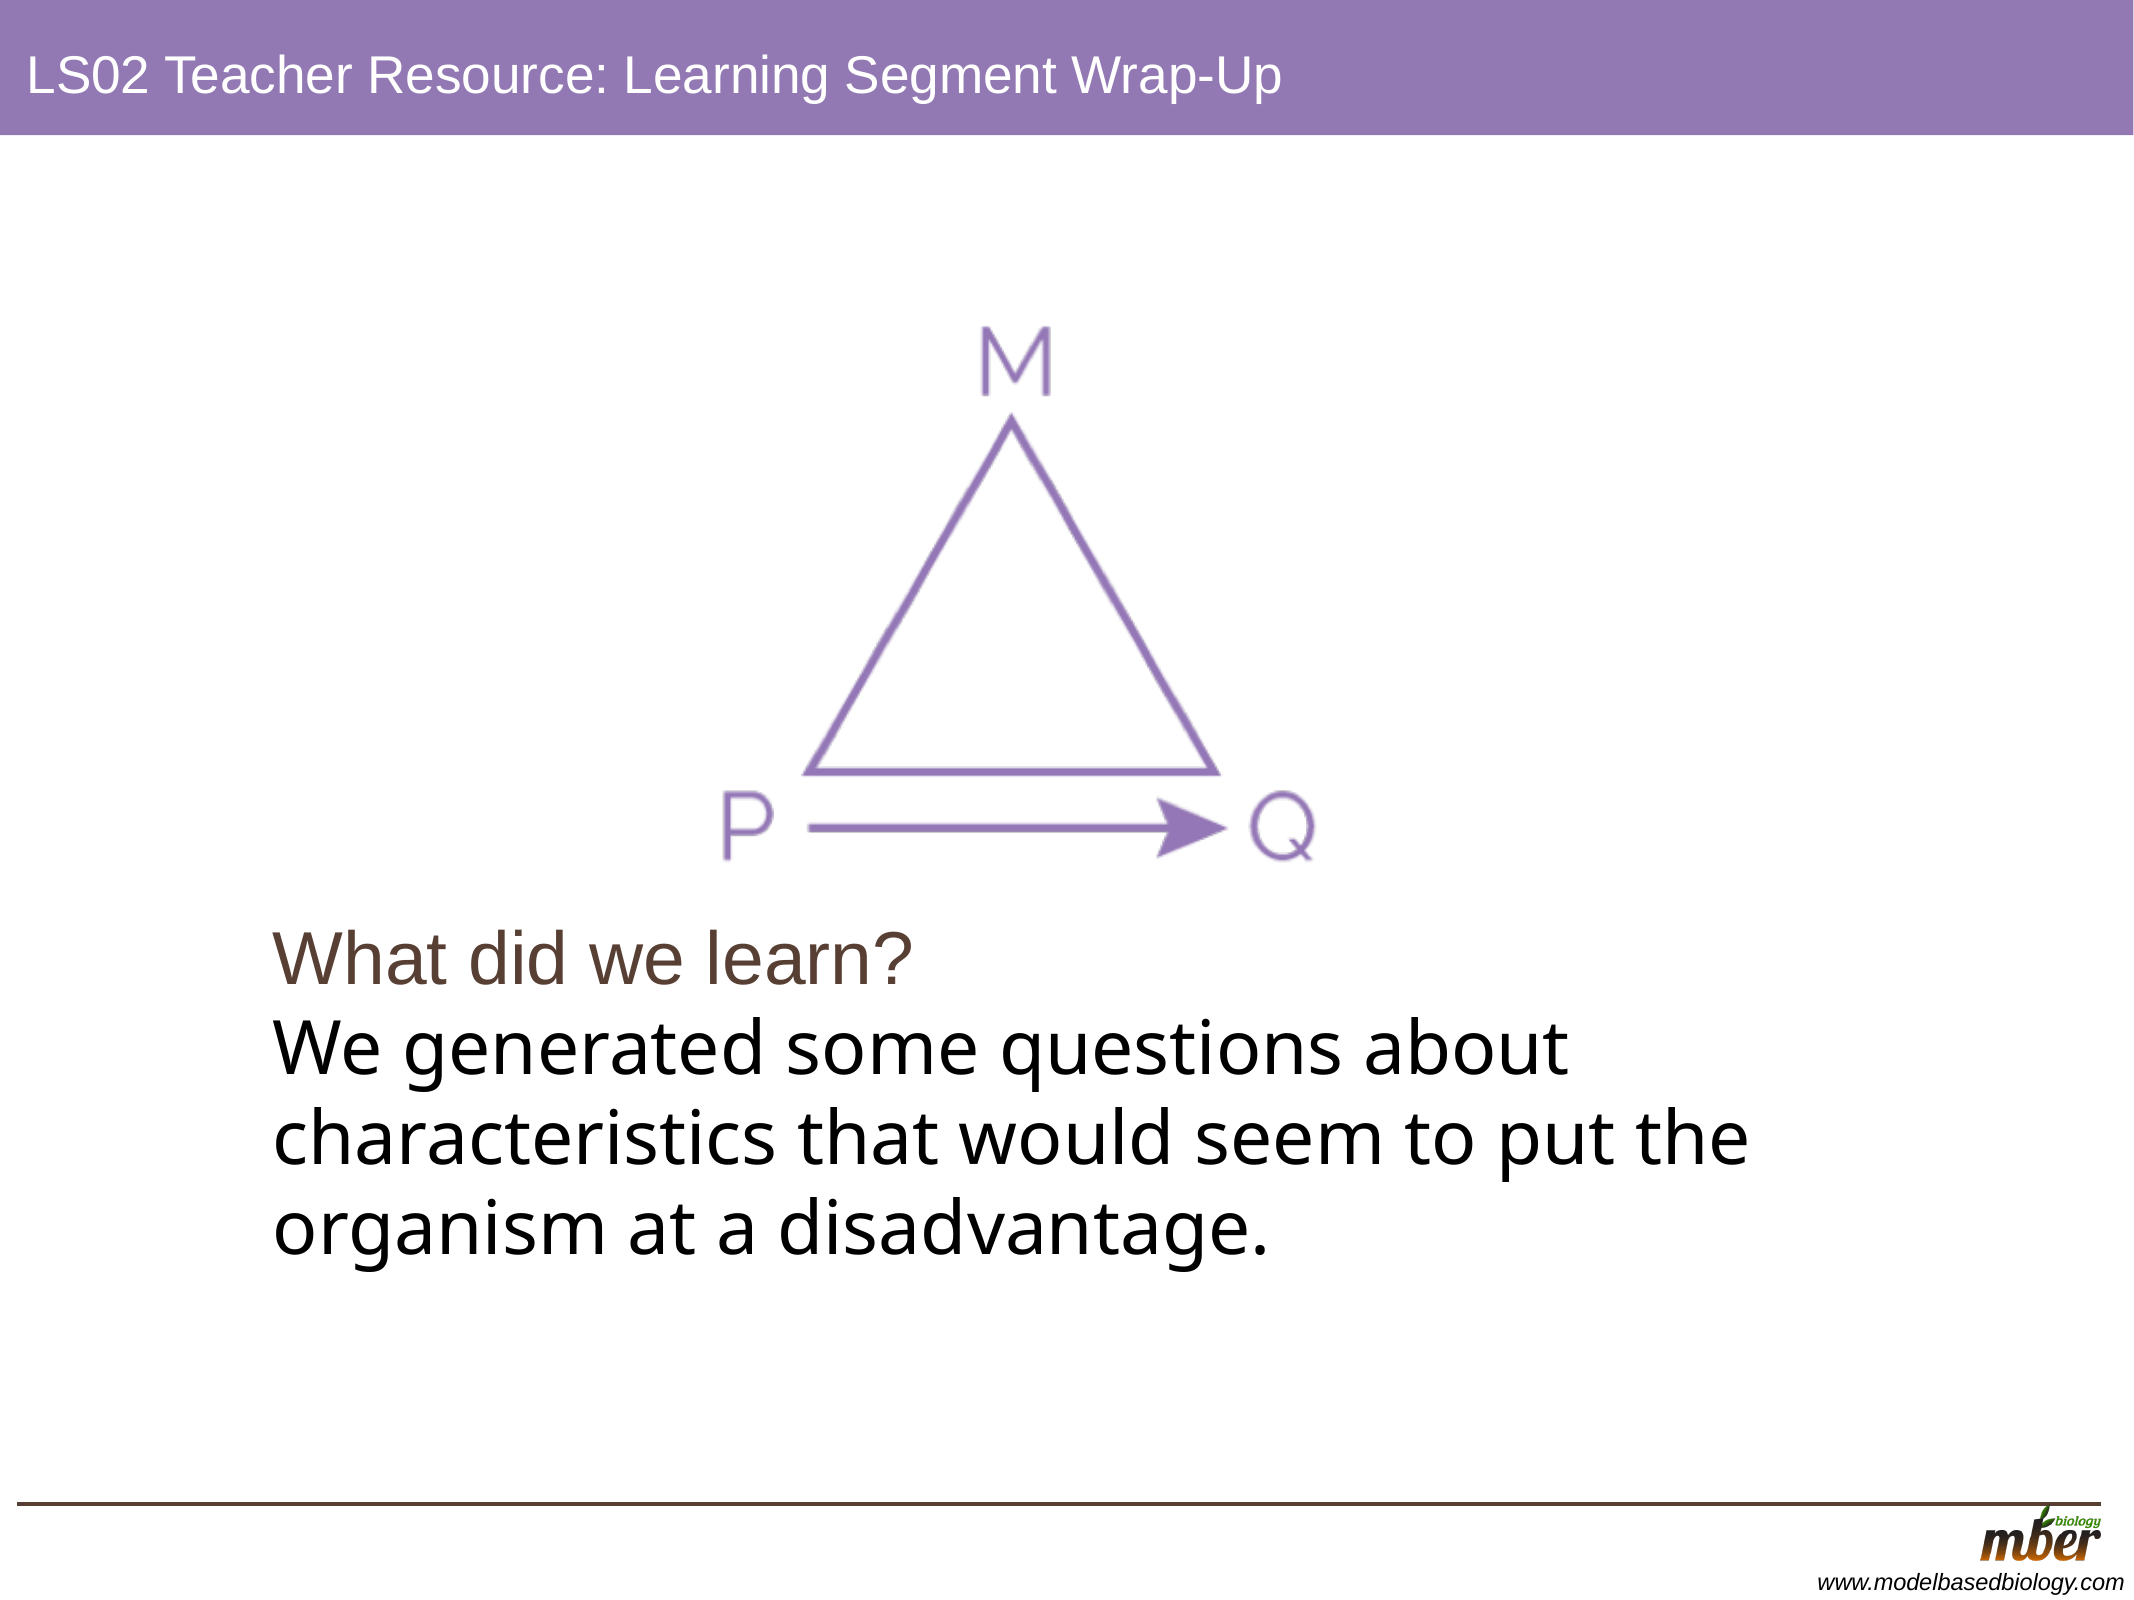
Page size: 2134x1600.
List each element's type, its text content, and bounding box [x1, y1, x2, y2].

picture [1980, 1504, 2101, 1561]
text_box What did we learn? We generated some questions about characteristics that would seem to put the organism at a disadvantage. [264, 901, 1798, 1369]
picture [716, 312, 1320, 883]
title LS02 Teacher Resource: Learning Segment Wrap-Up [17, 31, 1736, 114]
